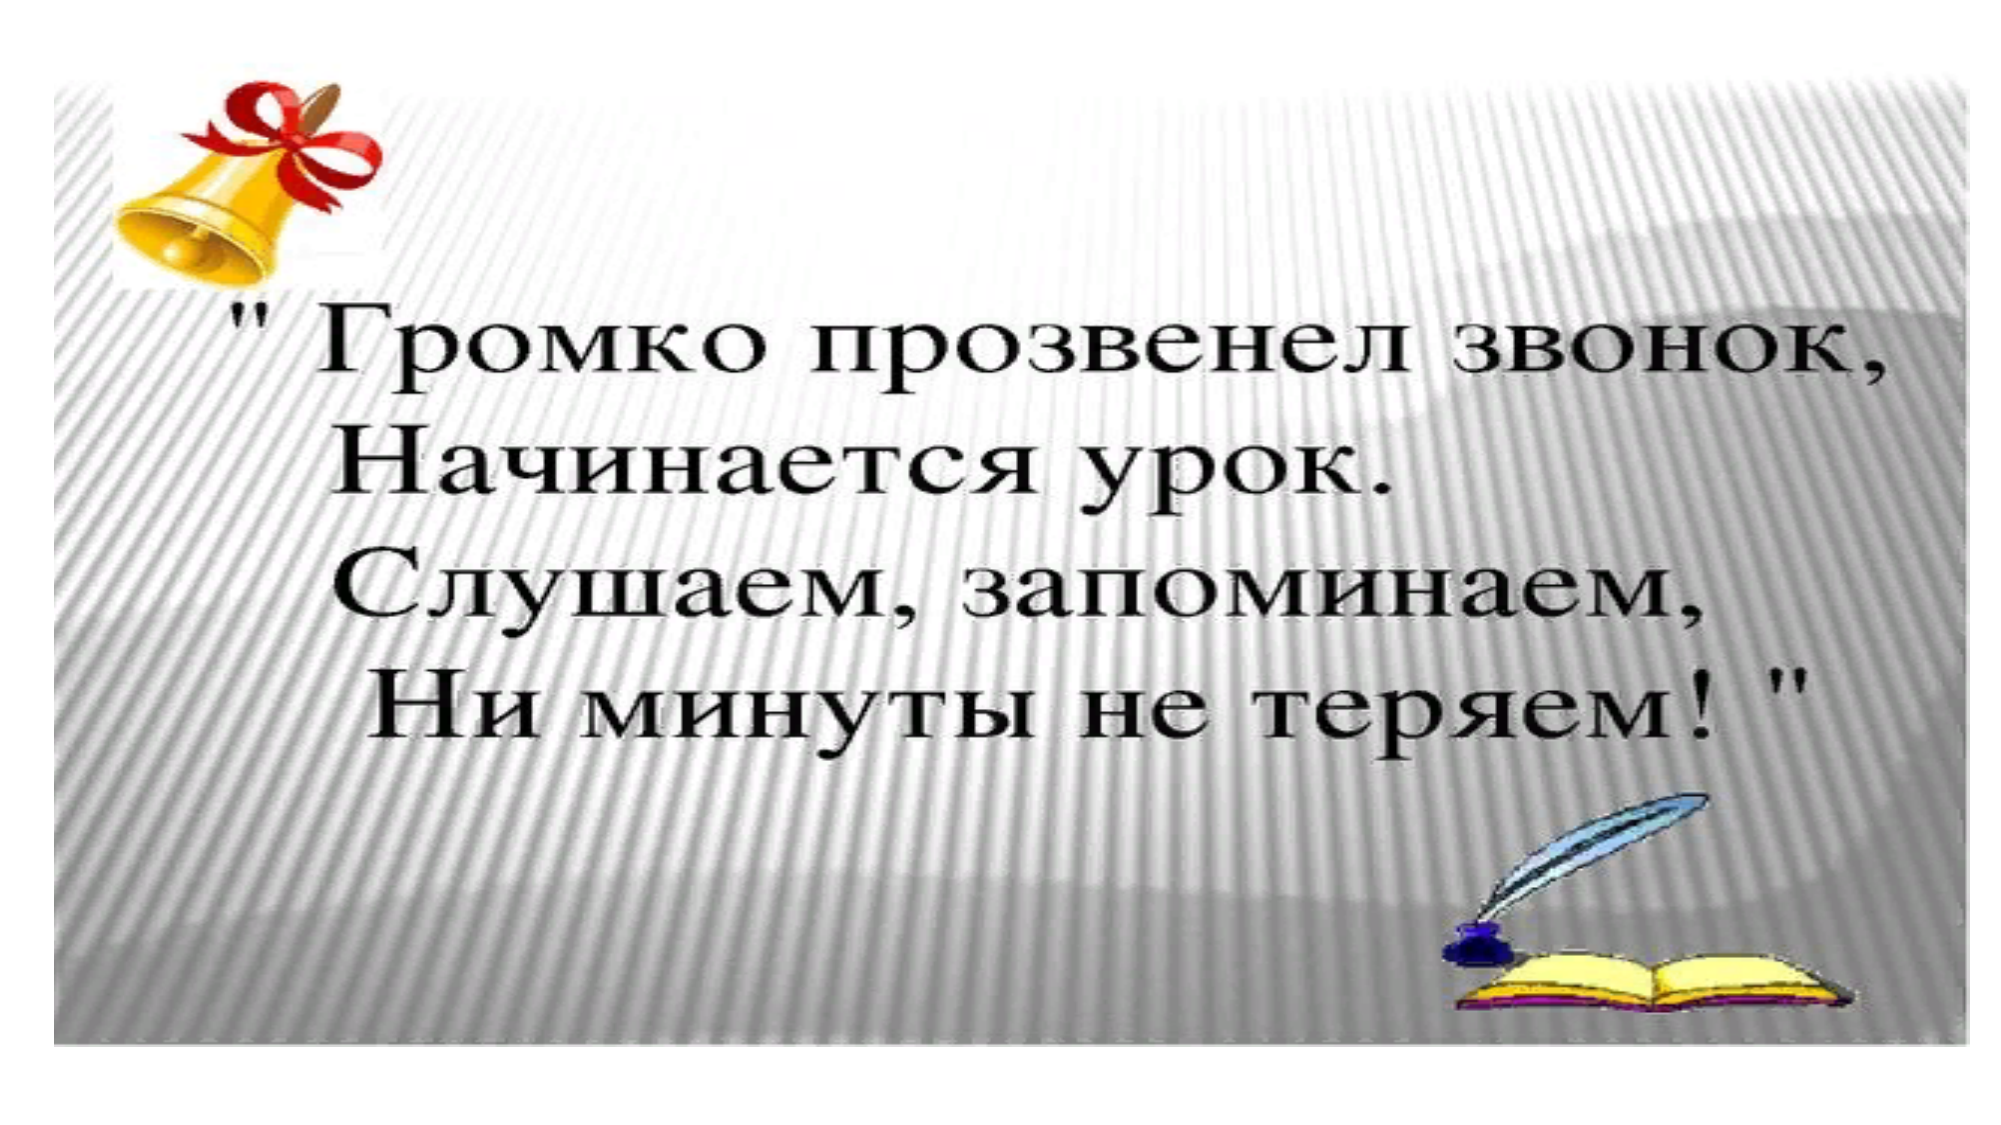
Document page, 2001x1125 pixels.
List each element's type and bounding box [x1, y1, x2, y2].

picture [54, 30, 1970, 1047]
